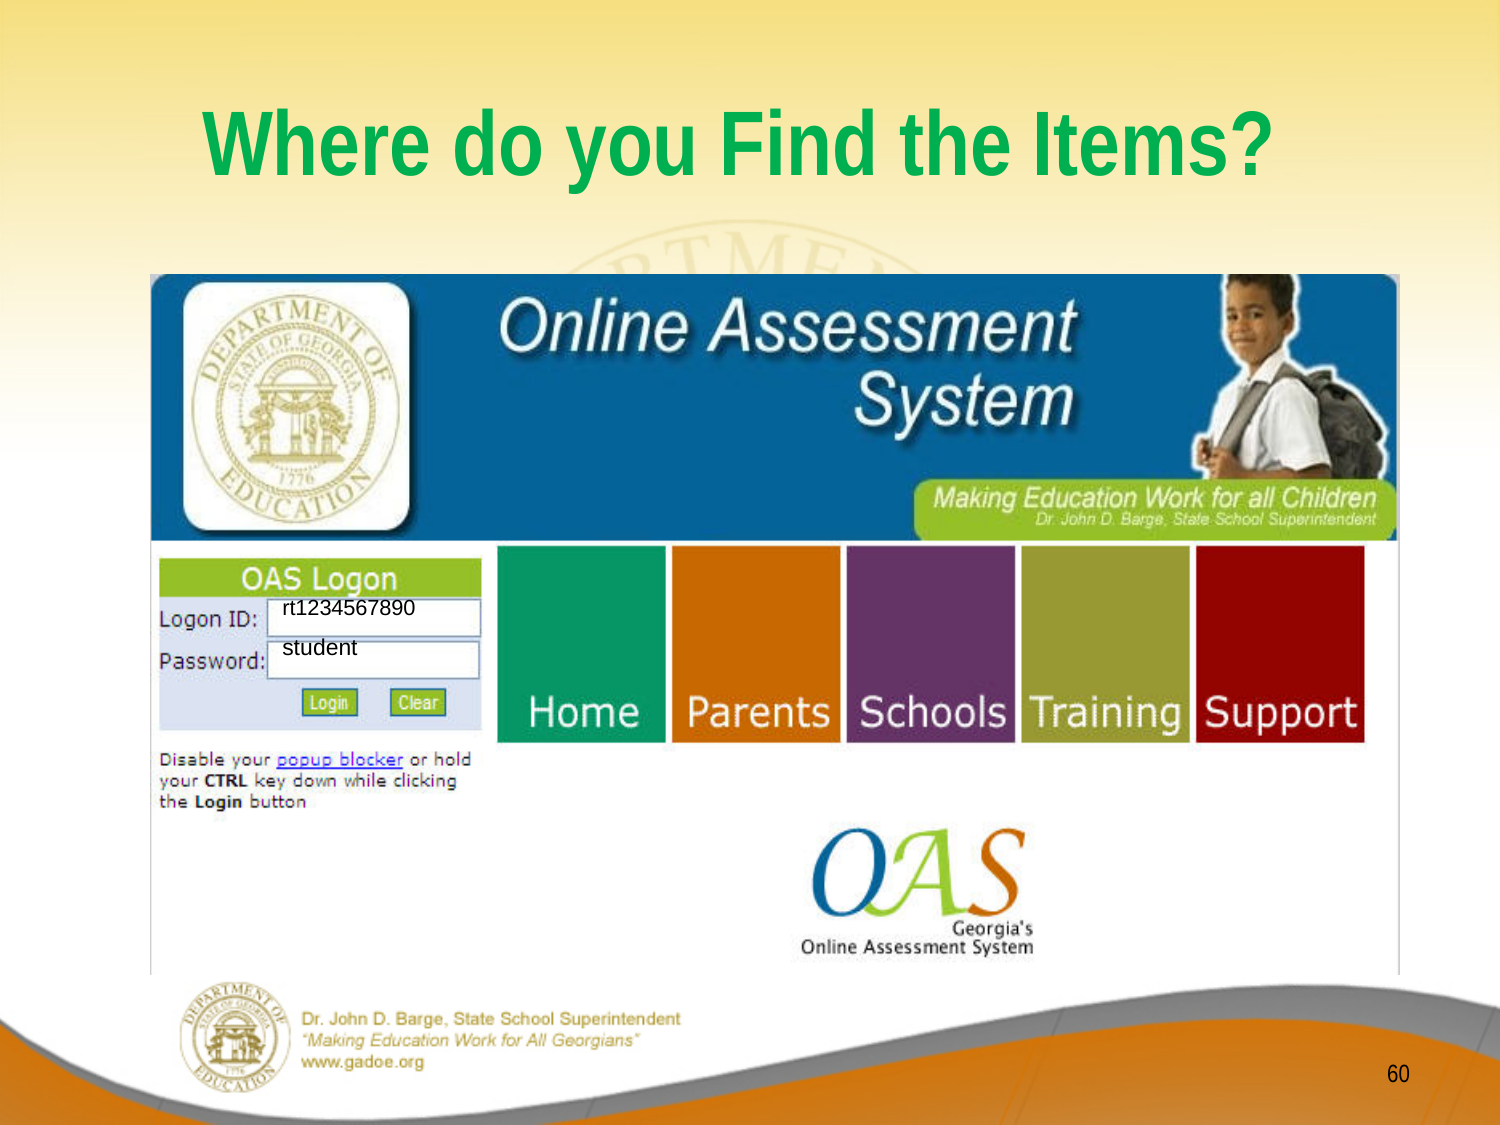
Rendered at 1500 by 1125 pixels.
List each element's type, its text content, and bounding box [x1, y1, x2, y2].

picture [0, 0, 1500, 1125]
title Where do you Find the Items? [74, 44, 1426, 233]
slide_number 60 [1325, 1042, 1425, 1103]
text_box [149, 274, 1401, 976]
